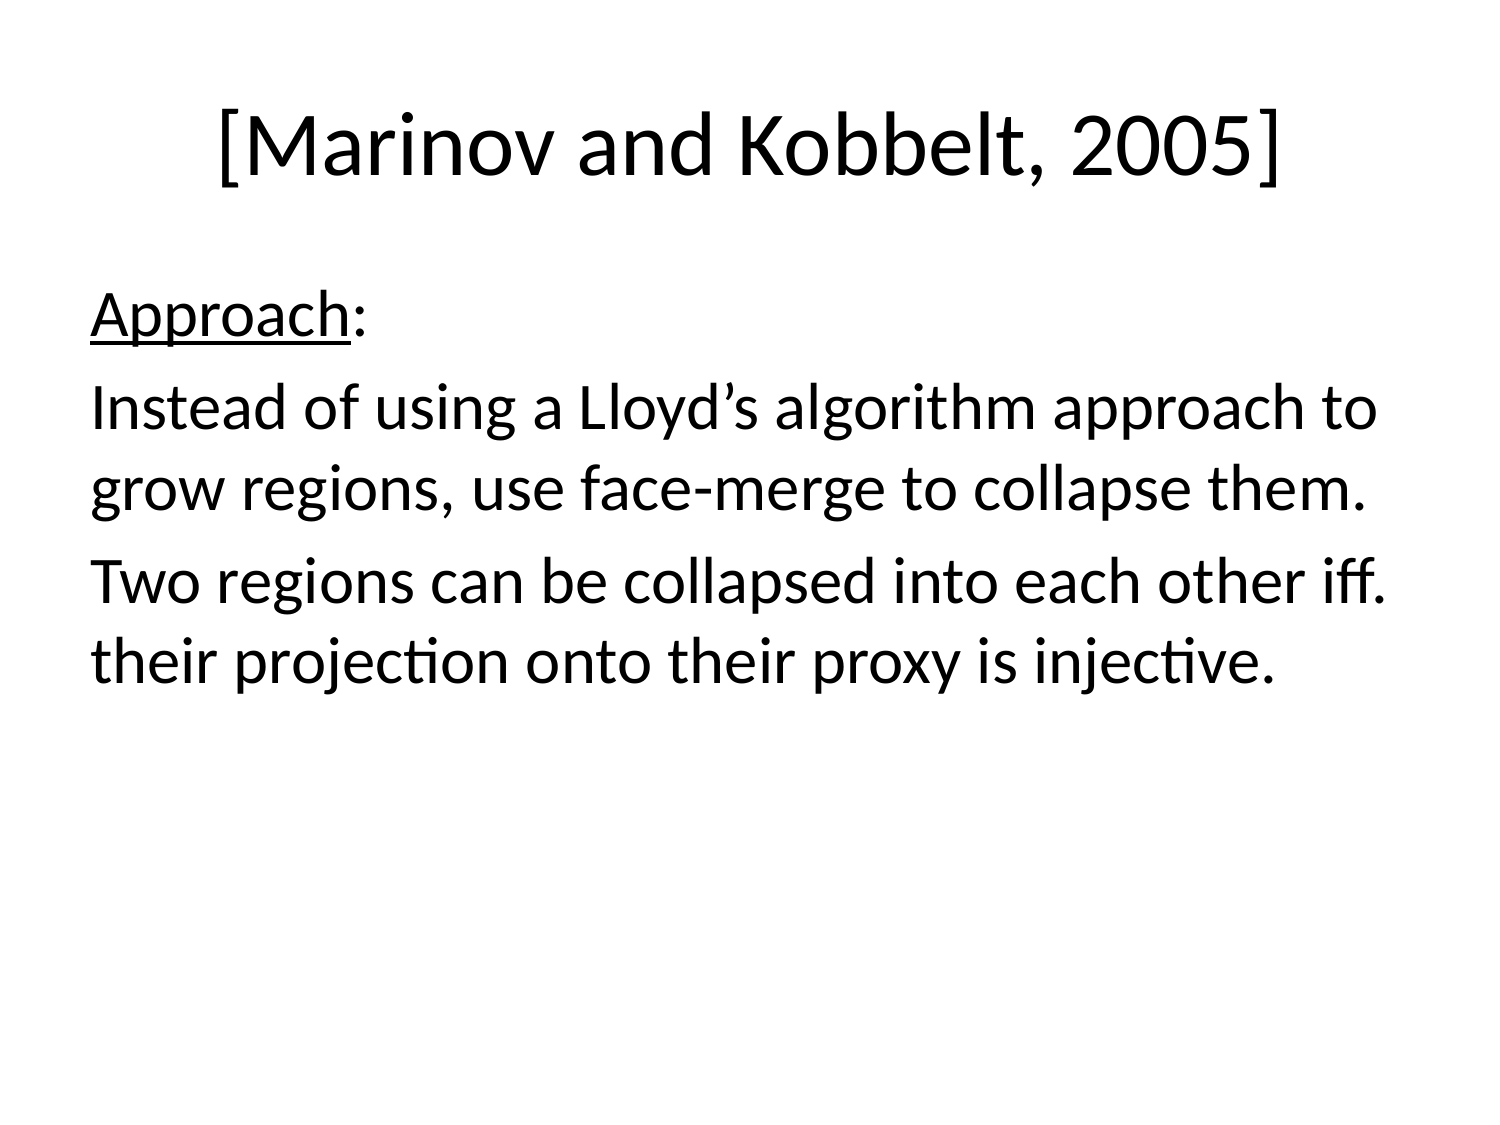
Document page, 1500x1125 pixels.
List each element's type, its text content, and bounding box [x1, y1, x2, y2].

list Approach: Instead of using a Lloyd’s algorithm approach to grow regions, use face-merge to collapse them. Two regions can be collapsed into each other iff. their projection onto their proxy is injective. [75, 262, 1425, 1005]
title [Marinov and Kobbelt, 2005] [75, 45, 1425, 233]
